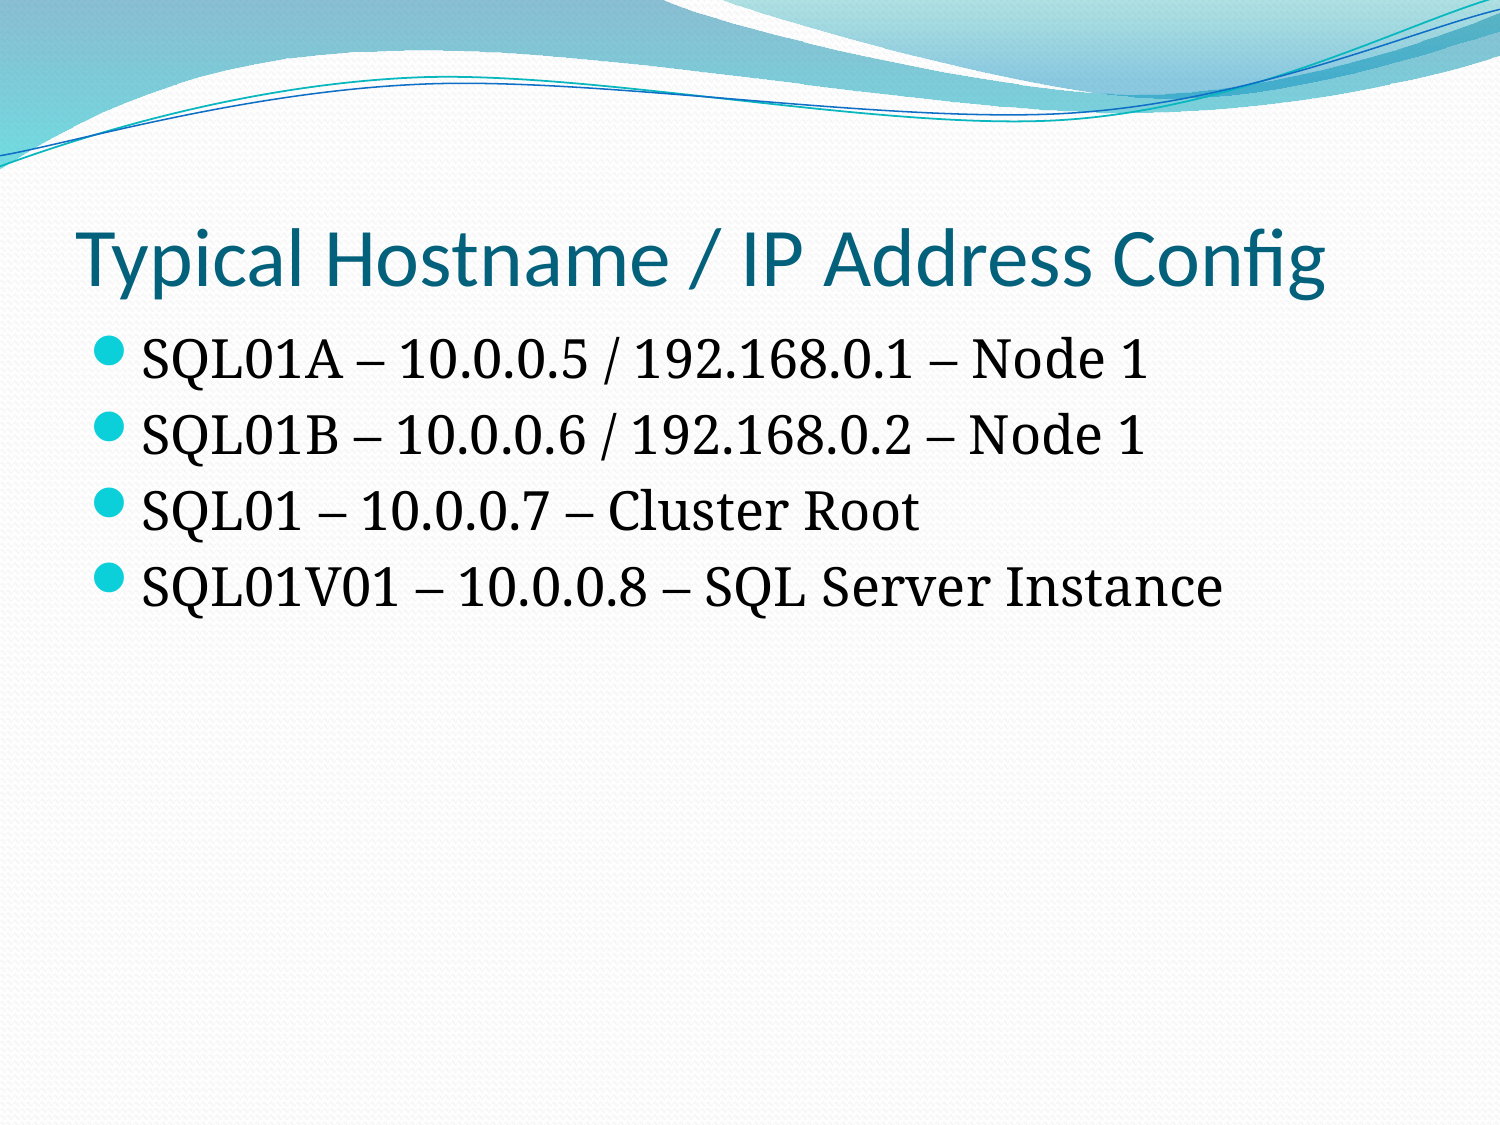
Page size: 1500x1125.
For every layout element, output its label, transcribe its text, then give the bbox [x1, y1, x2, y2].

title Typical Hostname / IP Address Config [75, 115, 1425, 303]
list SQL01A – 10.0.0.5 / 192.168.0.1 – Node 1 SQL01B – 10.0.0.6 / 192.168.0.2 – Node 1 SQL01 – 10.0.0.7 – Cluster Root SQL01V01 – 10.0.0.8 – SQL Server Instance [75, 317, 1425, 1038]
